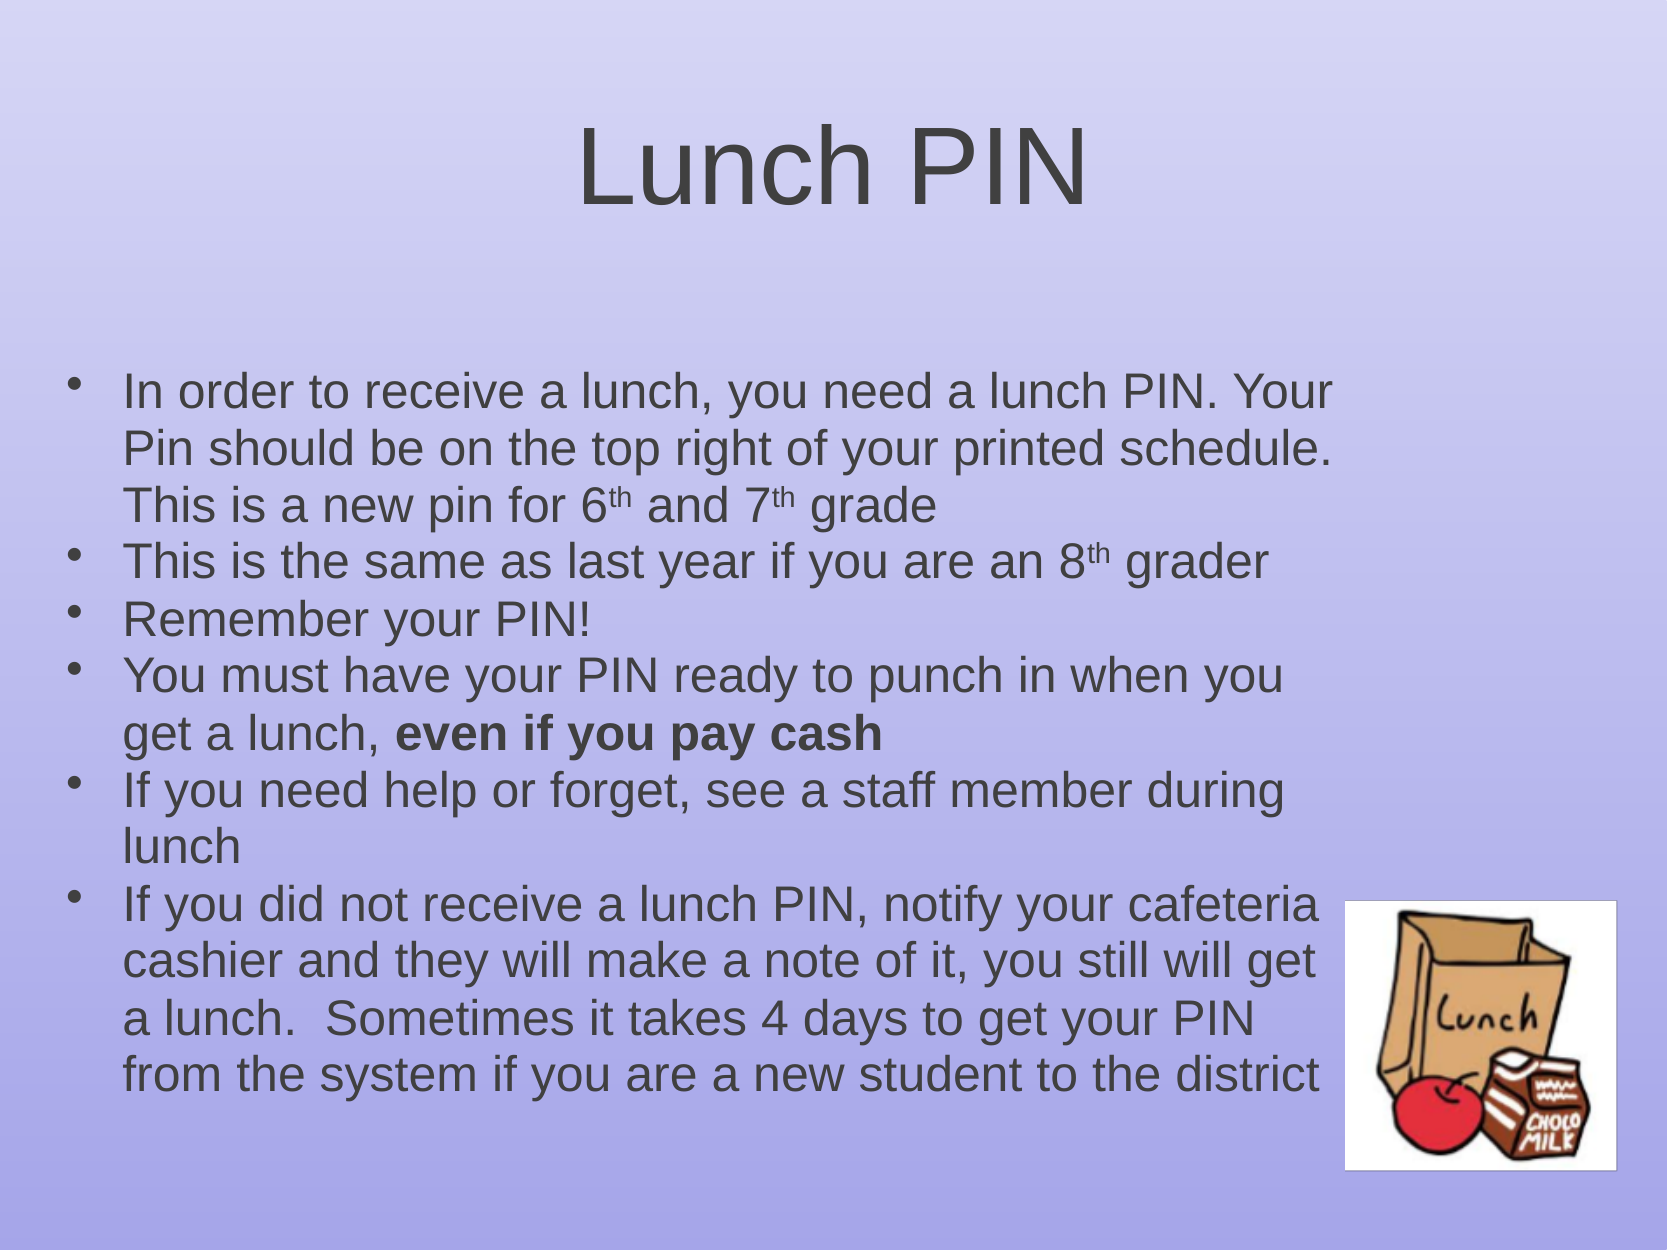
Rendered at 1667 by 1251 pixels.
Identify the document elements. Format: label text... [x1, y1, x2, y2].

text_box In order to receive a lunch, you need a lunch PIN. Your Pin should be on the top right of your printed schedule. This is a new pin for 6th and 7th grade This is the same as last year if you are an 8th grader Remember your PIN! You must have your PIN ready to punch in when you get a lunch, even if you pay cash If you need help or forget, see a staff member during lunch If you did not receive a lunch PIN, notify your cafeteria cashier and they will make a note of it, you still will get a lunch. Sometimes it takes 4 days to get your PIN from the system if you are a new student to the district [47, 362, 1346, 1104]
picture [1345, 899, 1619, 1173]
title Lunch PIN [171, 52, 1496, 281]
